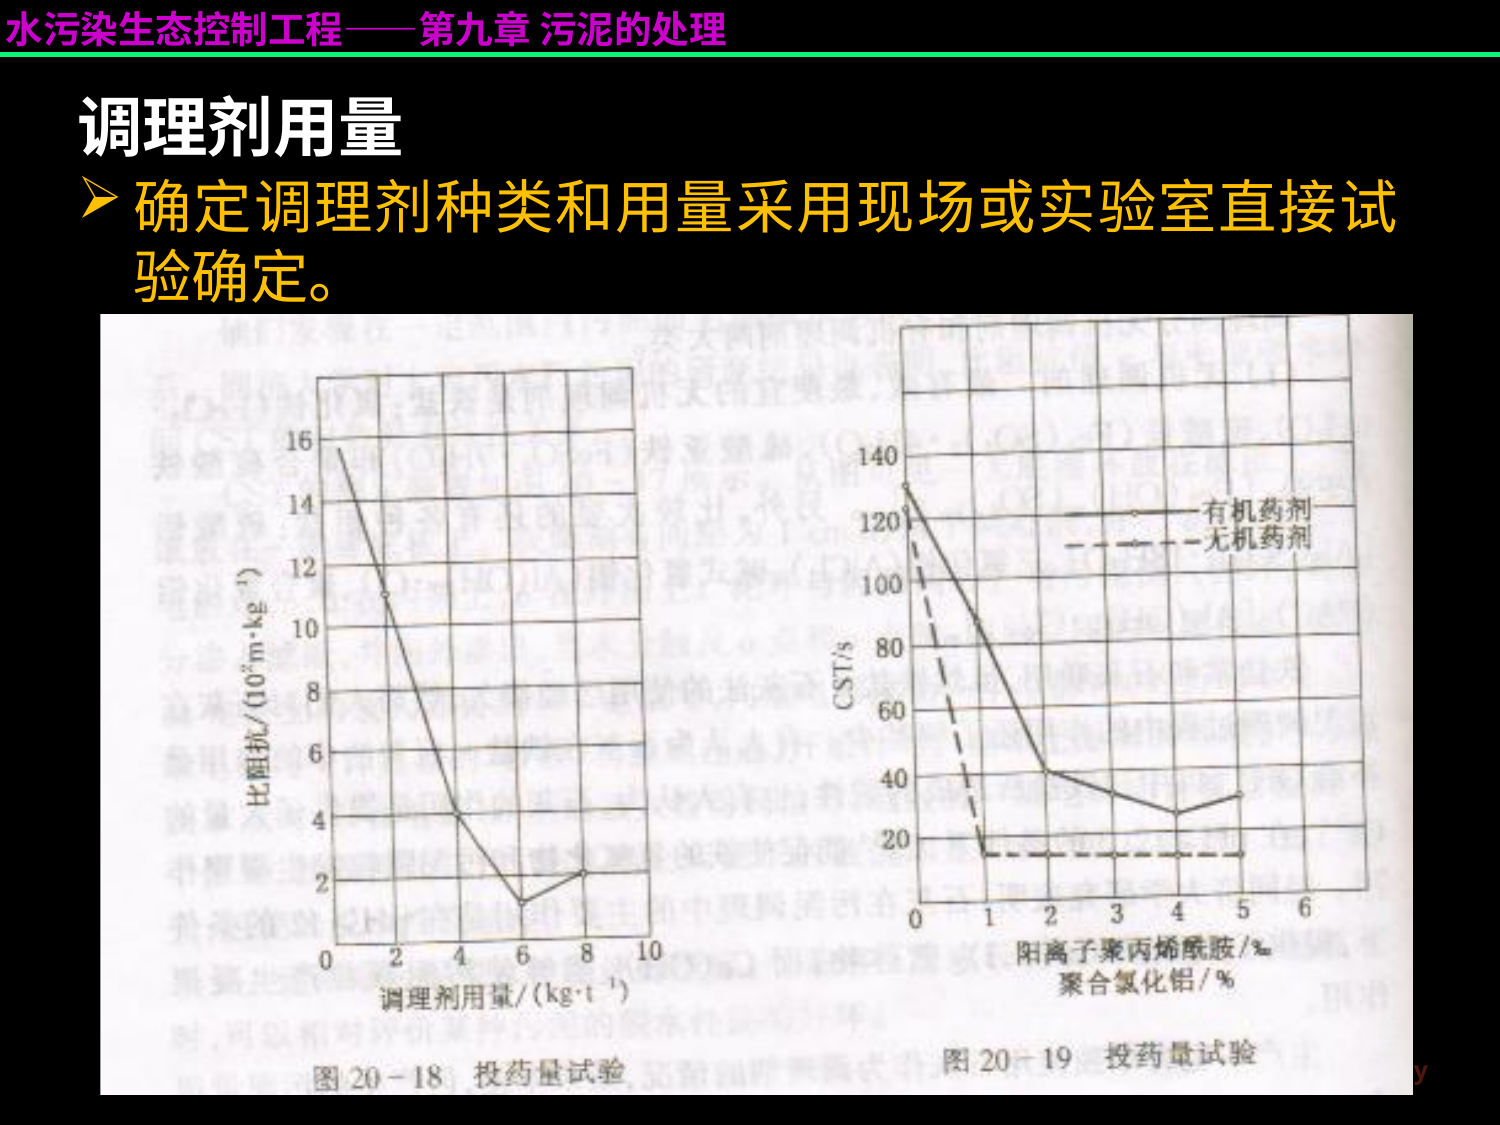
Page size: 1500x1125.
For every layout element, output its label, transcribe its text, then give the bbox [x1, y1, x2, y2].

title 调理剂用量 [62, 0, 1413, 162]
picture [100, 314, 1414, 1095]
list 确定调理剂种类和用量采用现场或实验室直接试验确定。 [62, 162, 1413, 905]
